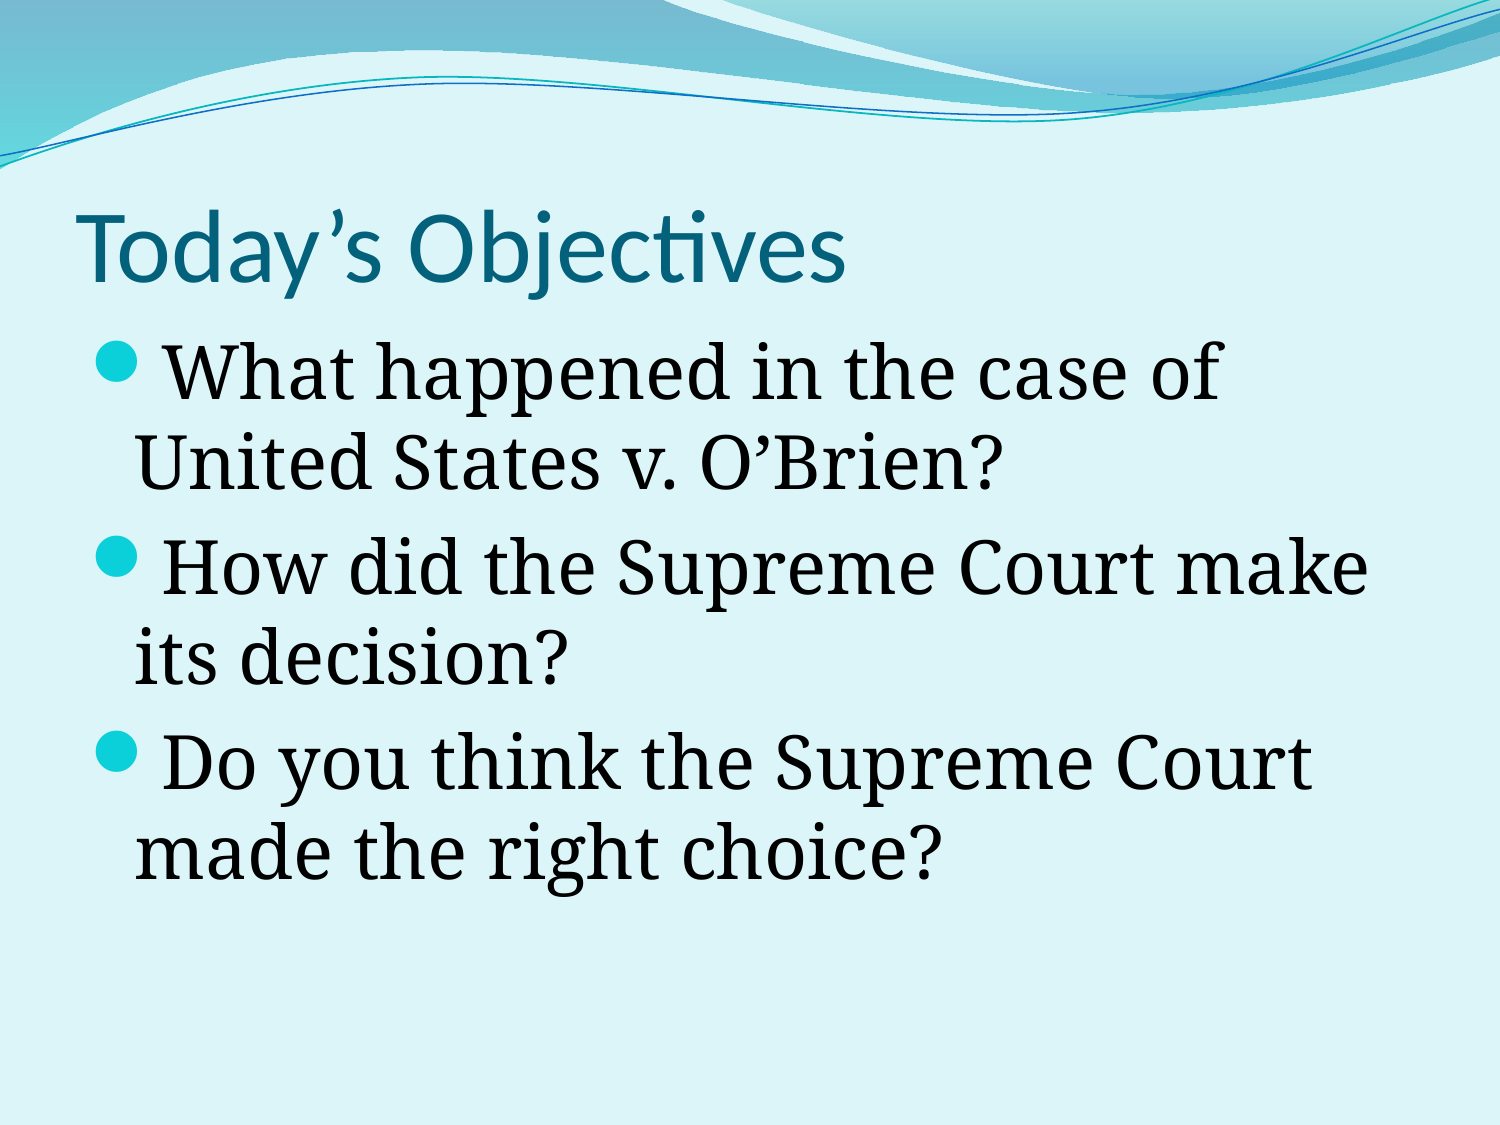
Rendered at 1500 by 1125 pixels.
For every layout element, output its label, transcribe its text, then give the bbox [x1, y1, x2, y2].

title Today’s Objectives [75, 115, 1425, 303]
list What happened in the case of United States v. O’Brien? How did the Supreme Court make its decision? Do you think the Supreme Court made the right choice? [75, 317, 1425, 1038]
